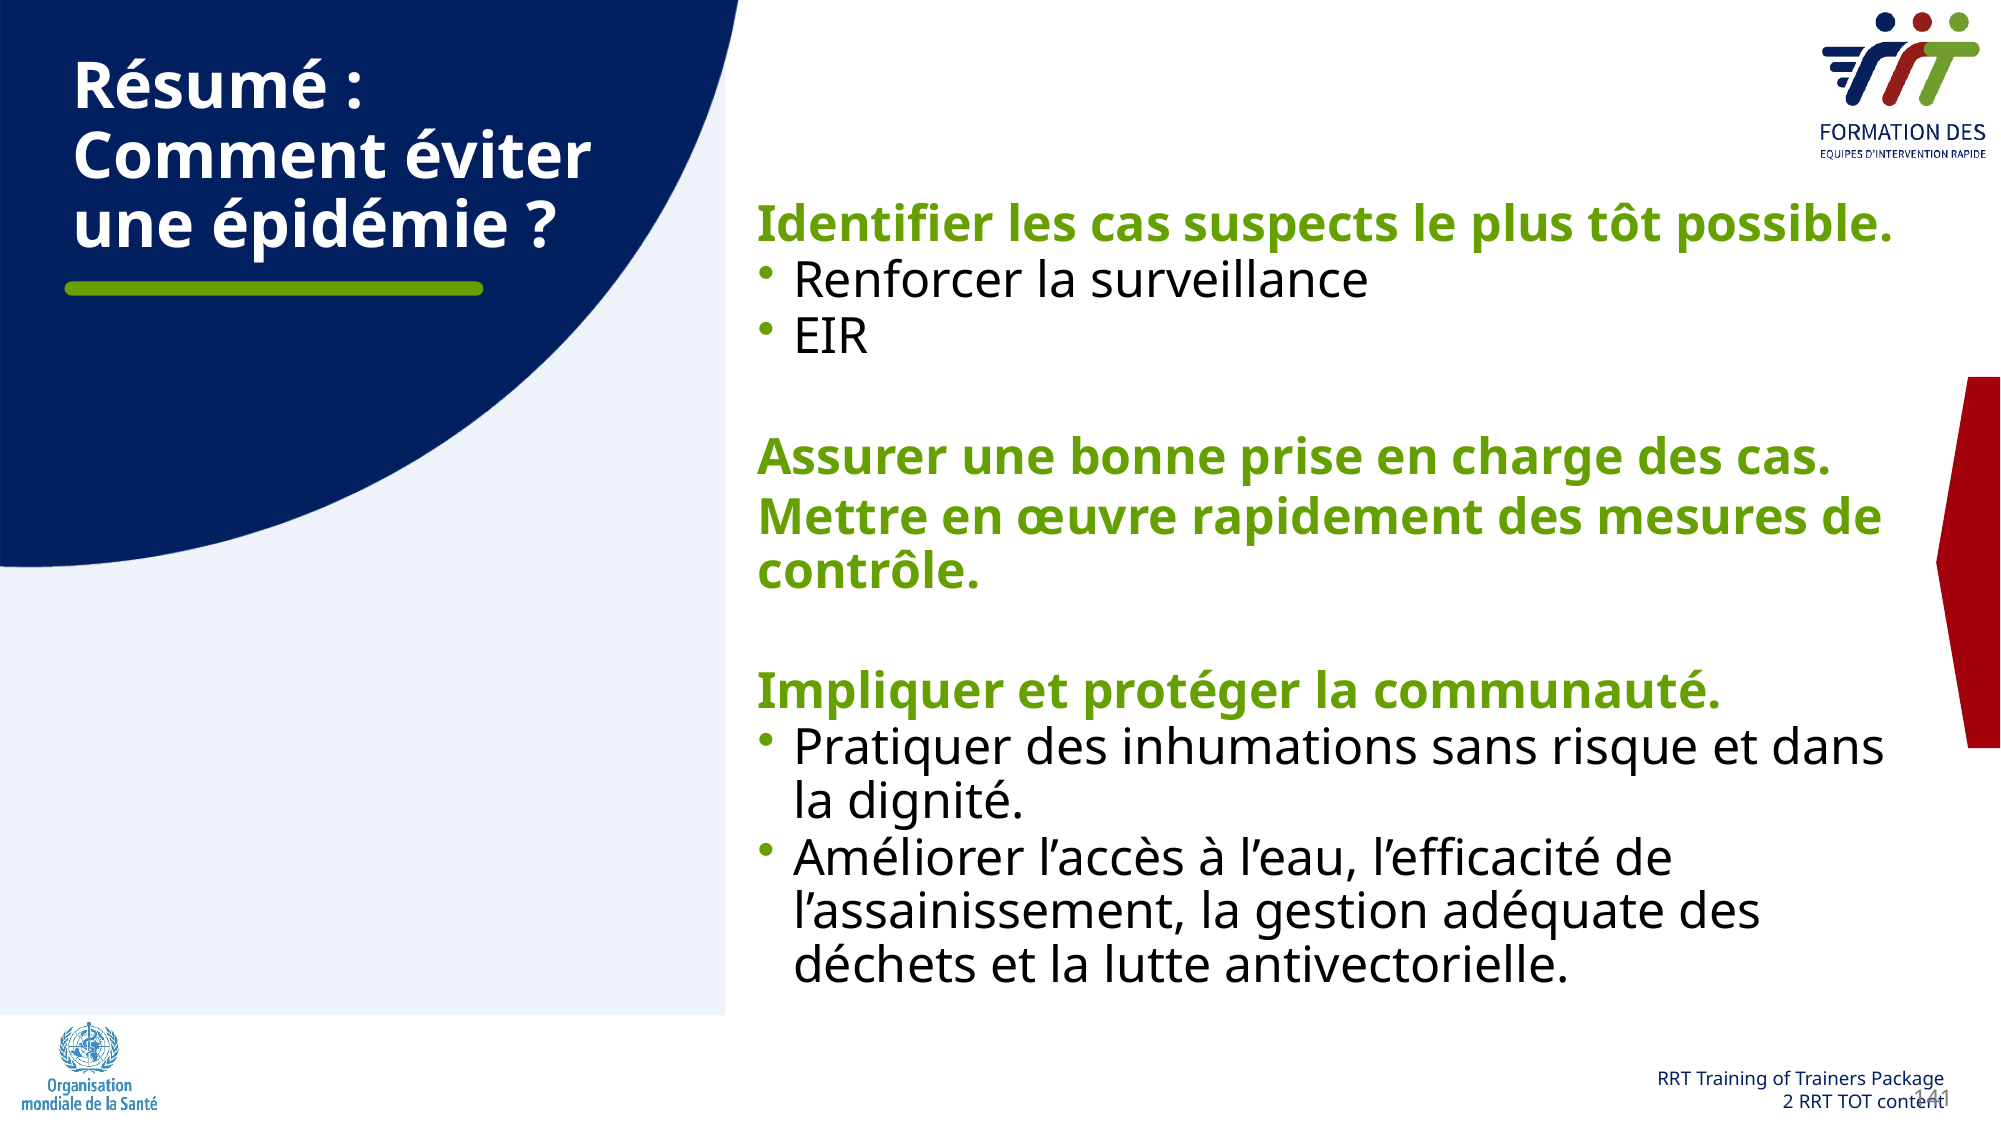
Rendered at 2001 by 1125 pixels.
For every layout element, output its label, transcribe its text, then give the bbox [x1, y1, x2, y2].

list Identifier les cas suspects le plus tôt possible. Renforcer la surveillance EIR Assurer une bonne prise en charge des cas. Mettre en œuvre rapidement des mesures de contrôle. Impliquer et protéger la communauté. Pratiquer des inhumations sans risque et dans la dignité. Améliorer l’accès à l’eau, l’efficacité de l’assainissement, la gestion adéquate des déchets et la lutte antivectorielle. [749, 140, 1921, 1052]
text_box [64, 281, 484, 296]
picture [1820, 11, 1986, 160]
picture [0, 0, 746, 572]
picture [20, 1020, 158, 1111]
title Résumé : Comment éviter une épidémie ? [63, 33, 652, 282]
